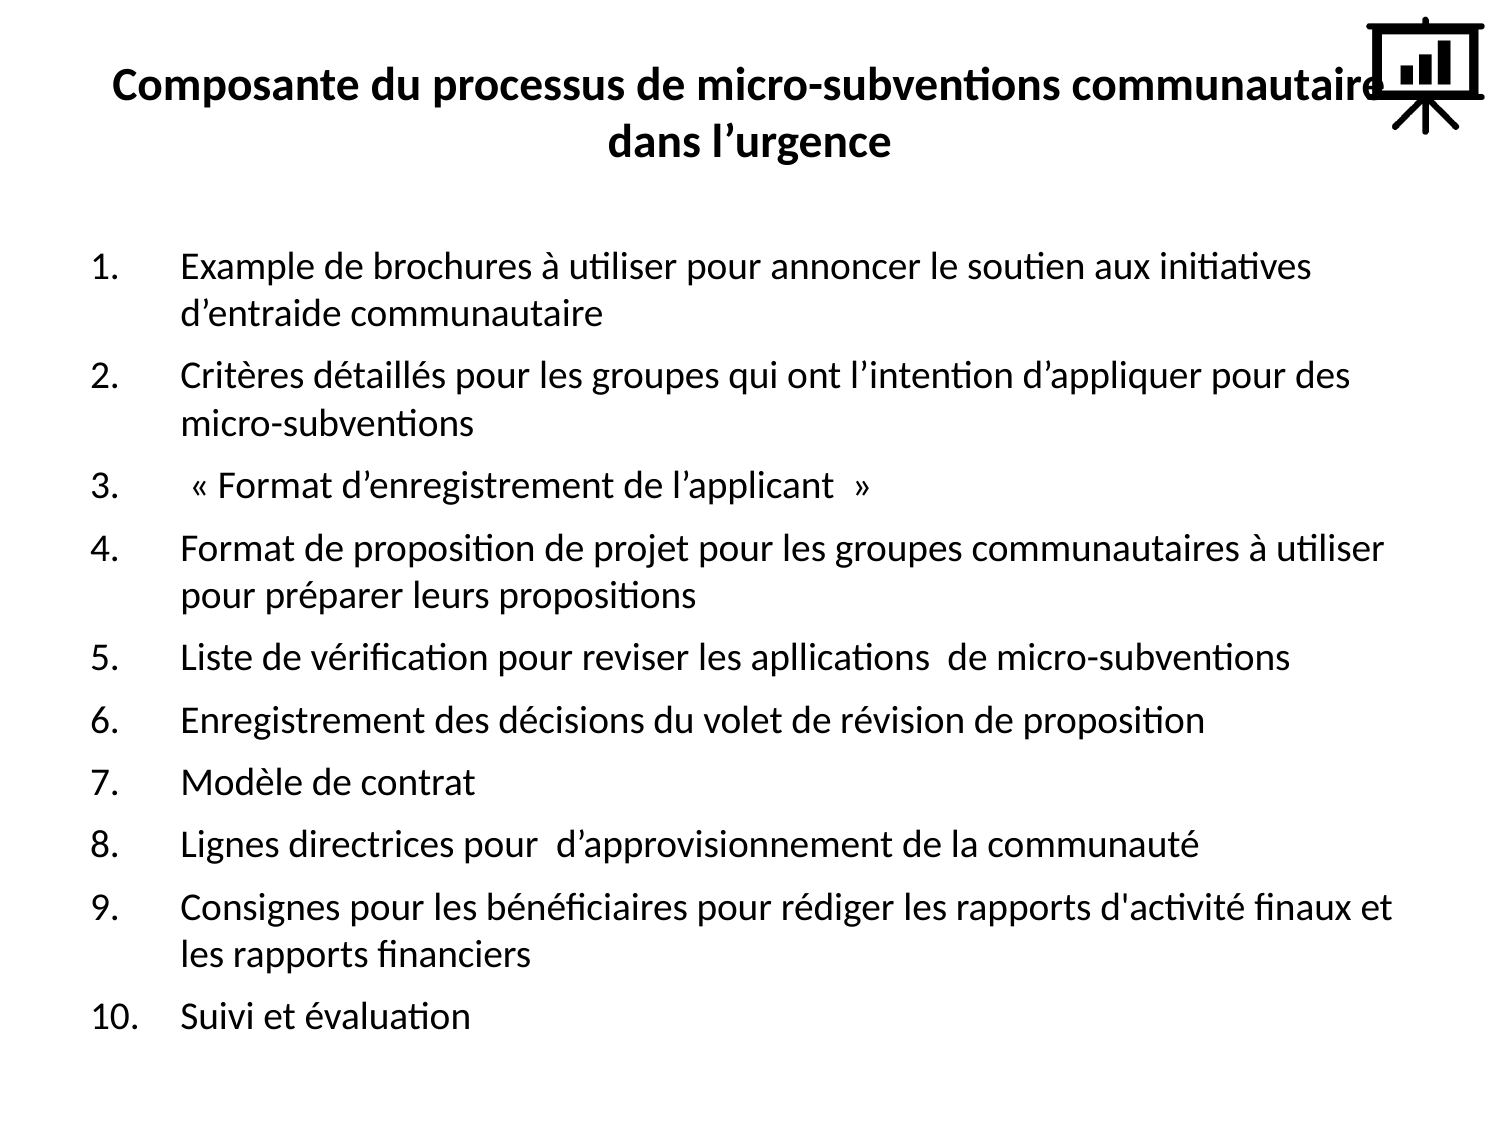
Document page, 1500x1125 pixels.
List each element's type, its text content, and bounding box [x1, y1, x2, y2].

picture [1349, 0, 1500, 151]
list Example de brochures à utiliser pour annoncer le soutien aux initiatives d’entraide communautaire Critères détaillés pour les groupes qui ont l’intention d’appliquer pour des micro-subventions « Format d’enregistrement de l’applicant » Format de proposition de projet pour les groupes communautaires à utiliser pour préparer leurs propositions Liste de vérification pour reviser les apllications de micro-subventions Enregistrement des décisions du volet de révision de proposition Modèle de contrat Lignes directrices pour d’approvisionnement de la communauté Consignes pour les bénéficiaires pour rédiger les rapports d'activité finaux et les rapports financiers Suivi et évaluation [75, 232, 1425, 1063]
title Composante du processus de micro-subventions communautaire dans l’urgence [75, 45, 1425, 175]
